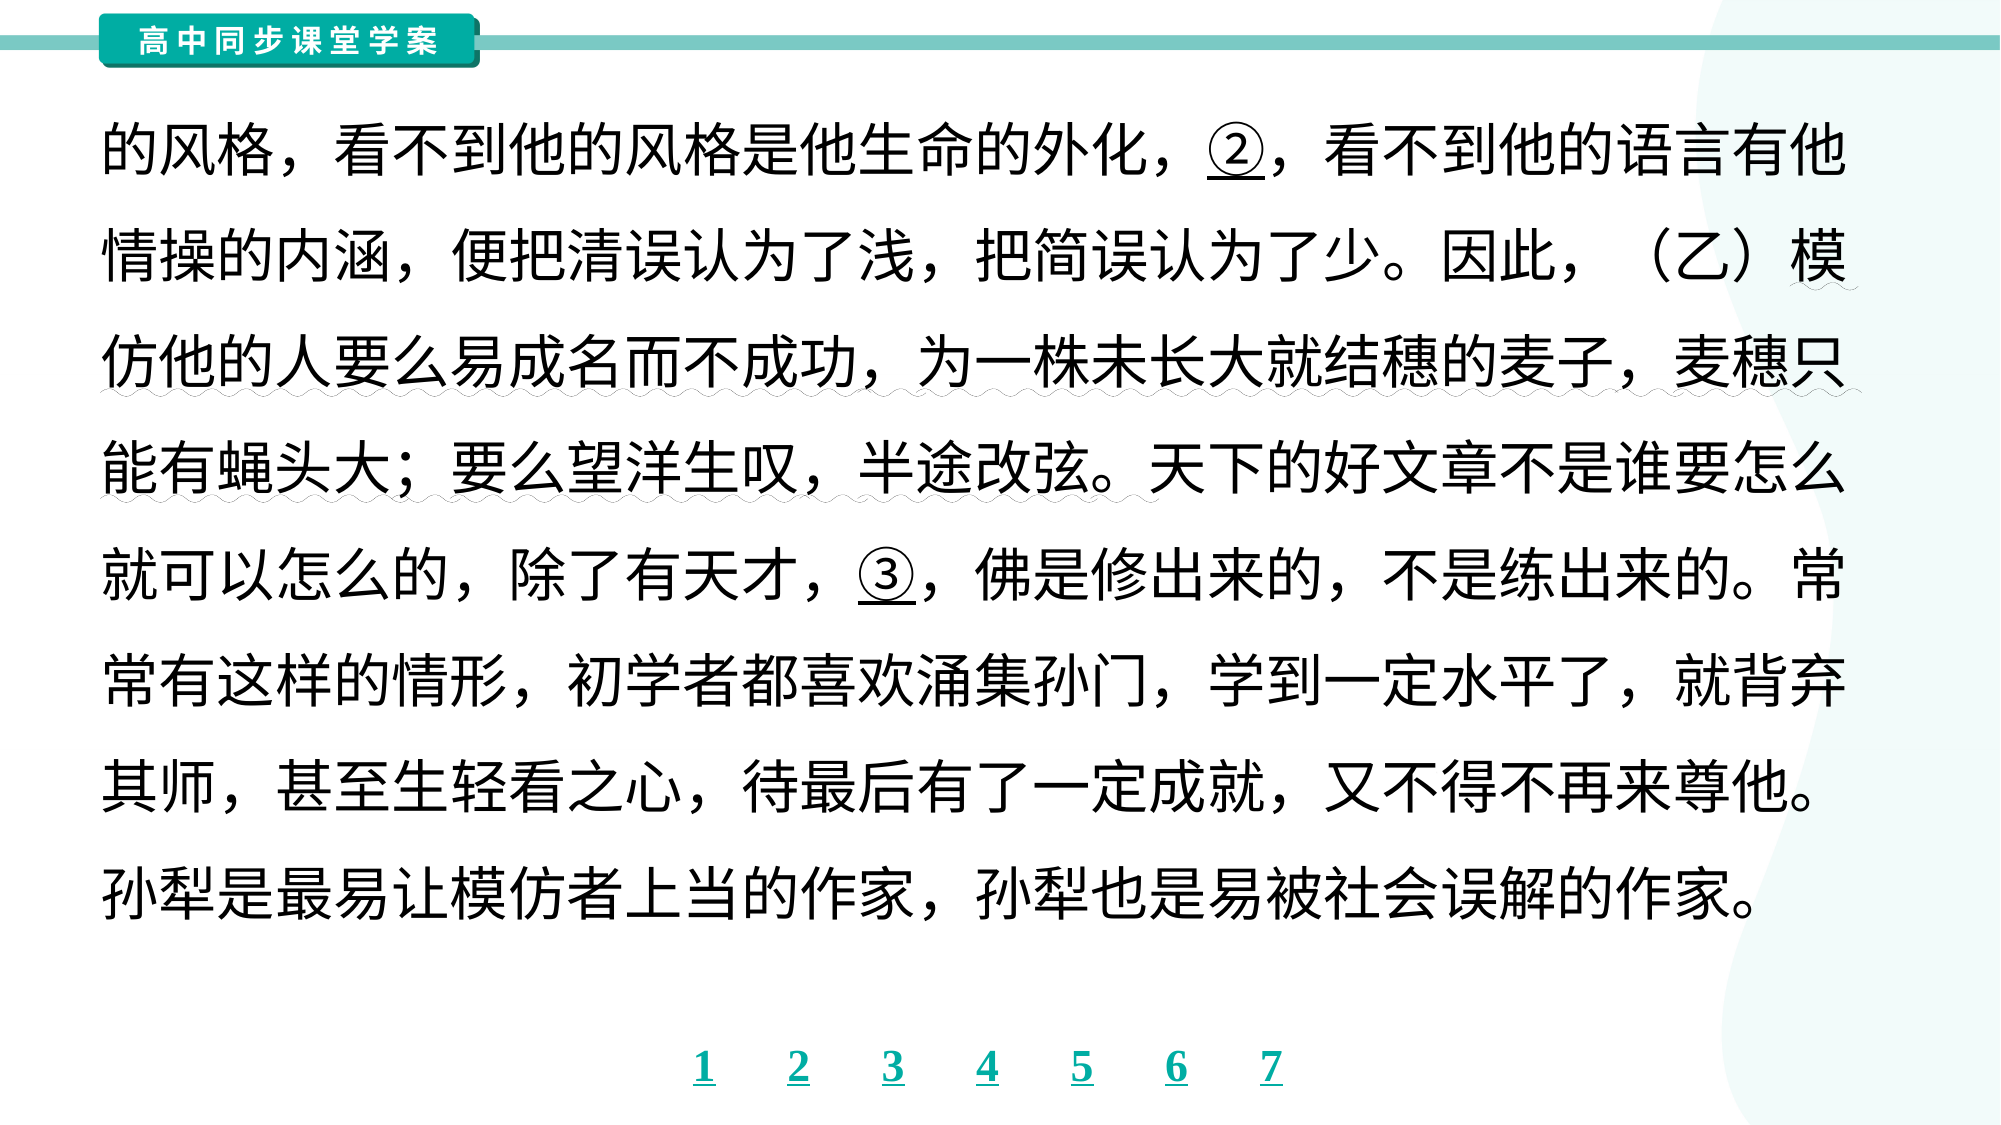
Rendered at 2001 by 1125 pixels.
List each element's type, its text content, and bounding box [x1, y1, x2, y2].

text_box 的风格，看不到他的风格是他生命的外化，②，看不到他的语言有他 情操的内涵，便把清误认为了浅，把简误认为了少。因此，（乙）模 仿他的人要么易成名而不成功，为一株未长大就结穗的麦子，麦穗只 能有蝇头大；要么望洋生叹，半途改弦。天下的好文章不是谁要怎么 就可以怎么的，除了有天才，③，佛是修出来的，不是练出来的。常 常有这样的情形，初学者都喜欢涌集孙门，学到一定水平了，就背弃 其师，甚至生轻看之心，待最后有了一定成就，又不得不再来尊他。 孙犁是最易让模仿者上当的作家，孙犁也是易被社会误解的作家。 [100, 76, 1899, 927]
picture [0, 0, 2000, 1125]
